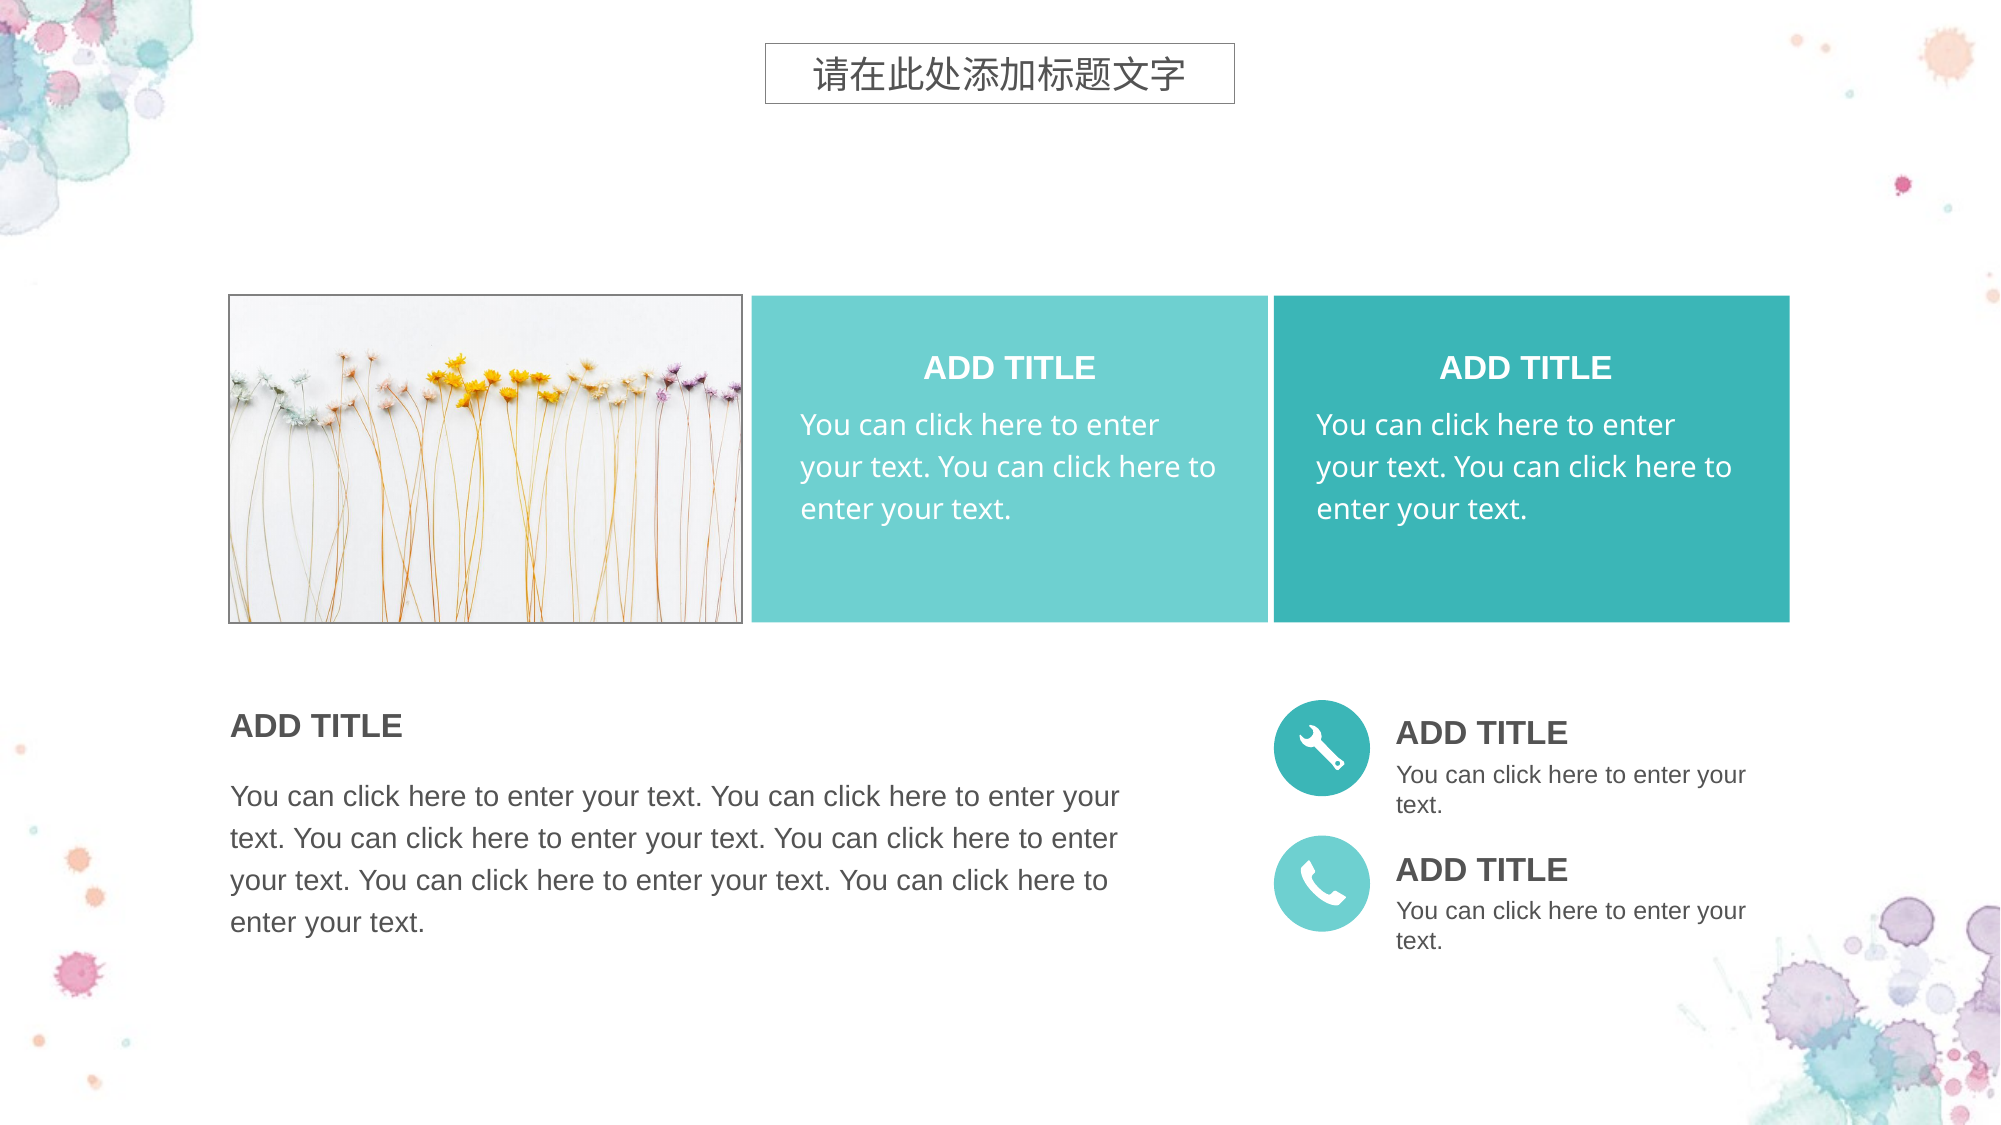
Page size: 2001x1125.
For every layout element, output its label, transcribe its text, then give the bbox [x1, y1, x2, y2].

text_box You can click here to enter your text. [1396, 894, 1779, 955]
text_box [1273, 700, 1371, 797]
text_box You can click here to enter your text. You can click here to enter your text. [800, 399, 1220, 526]
text_box You can click here to enter your text. [1396, 758, 1779, 819]
text_box ADD TITLE [1395, 711, 1716, 752]
text_box [751, 295, 1268, 623]
text_box You can click here to enter your text. You can click here to enter your text. You can click here to enter your text. You can click here to enter your text. You can click here to enter your text. You can click here to enter your text. [229, 770, 1173, 938]
text_box ADD TITLE [818, 346, 1202, 387]
text_box [1300, 860, 1346, 906]
text_box [1273, 835, 1371, 932]
text_box ADD TITLE [1334, 346, 1718, 387]
text_box [1299, 724, 1345, 771]
text_box ADD TITLE [1395, 847, 1716, 888]
text_box 请在此处添加标题文字 [765, 43, 1235, 104]
text_box [1273, 295, 1790, 623]
text_box You can click here to enter your text. You can click here to enter your text. [1316, 399, 1736, 526]
picture [0, 0, 2001, 1125]
text_box ADD TITLE [229, 703, 614, 744]
